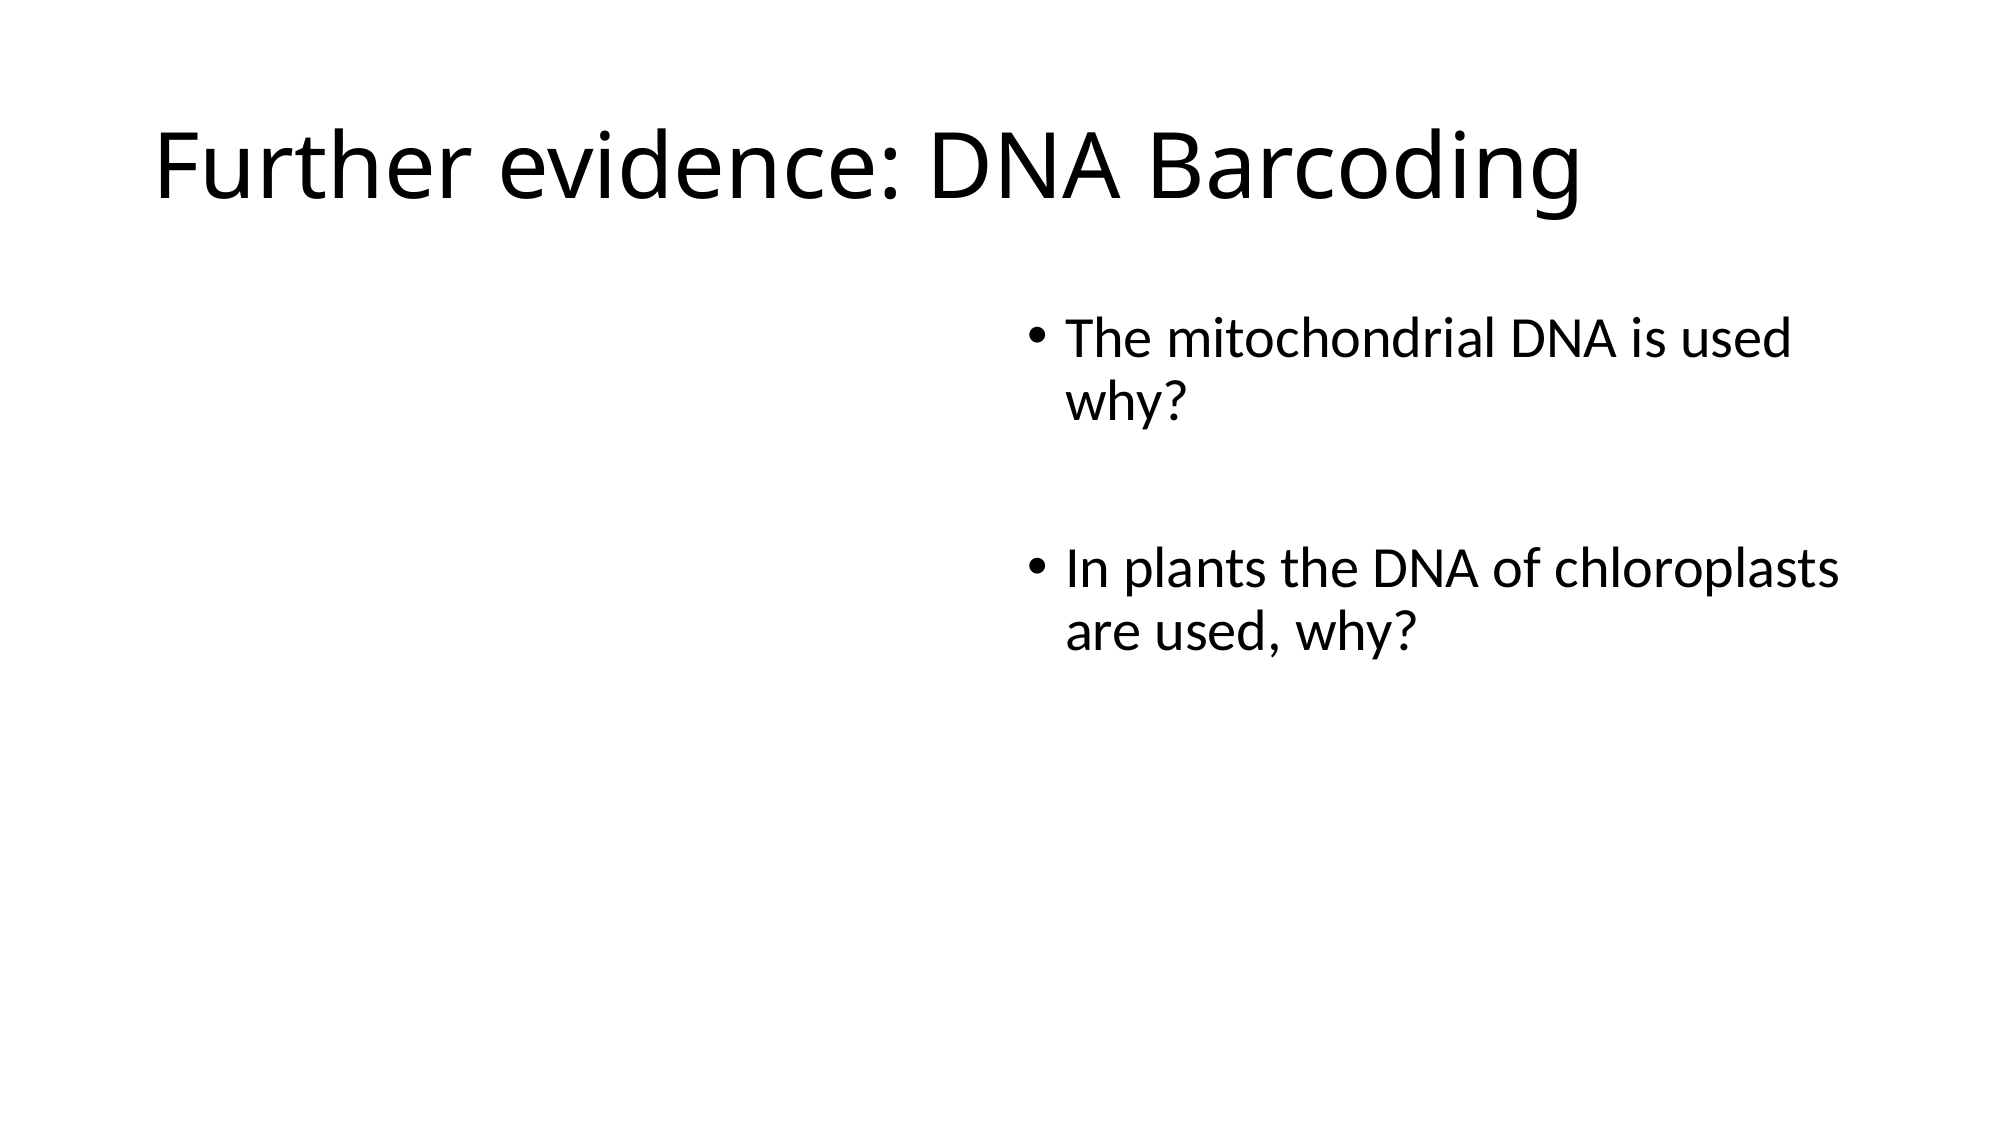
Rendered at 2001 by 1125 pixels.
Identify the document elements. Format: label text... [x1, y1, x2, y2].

list The mitochondrial DNA is used why? In plants the DNA of chloroplasts are used, why? [1012, 299, 1863, 1014]
title Further evidence: DNA Barcoding [137, 59, 1863, 278]
